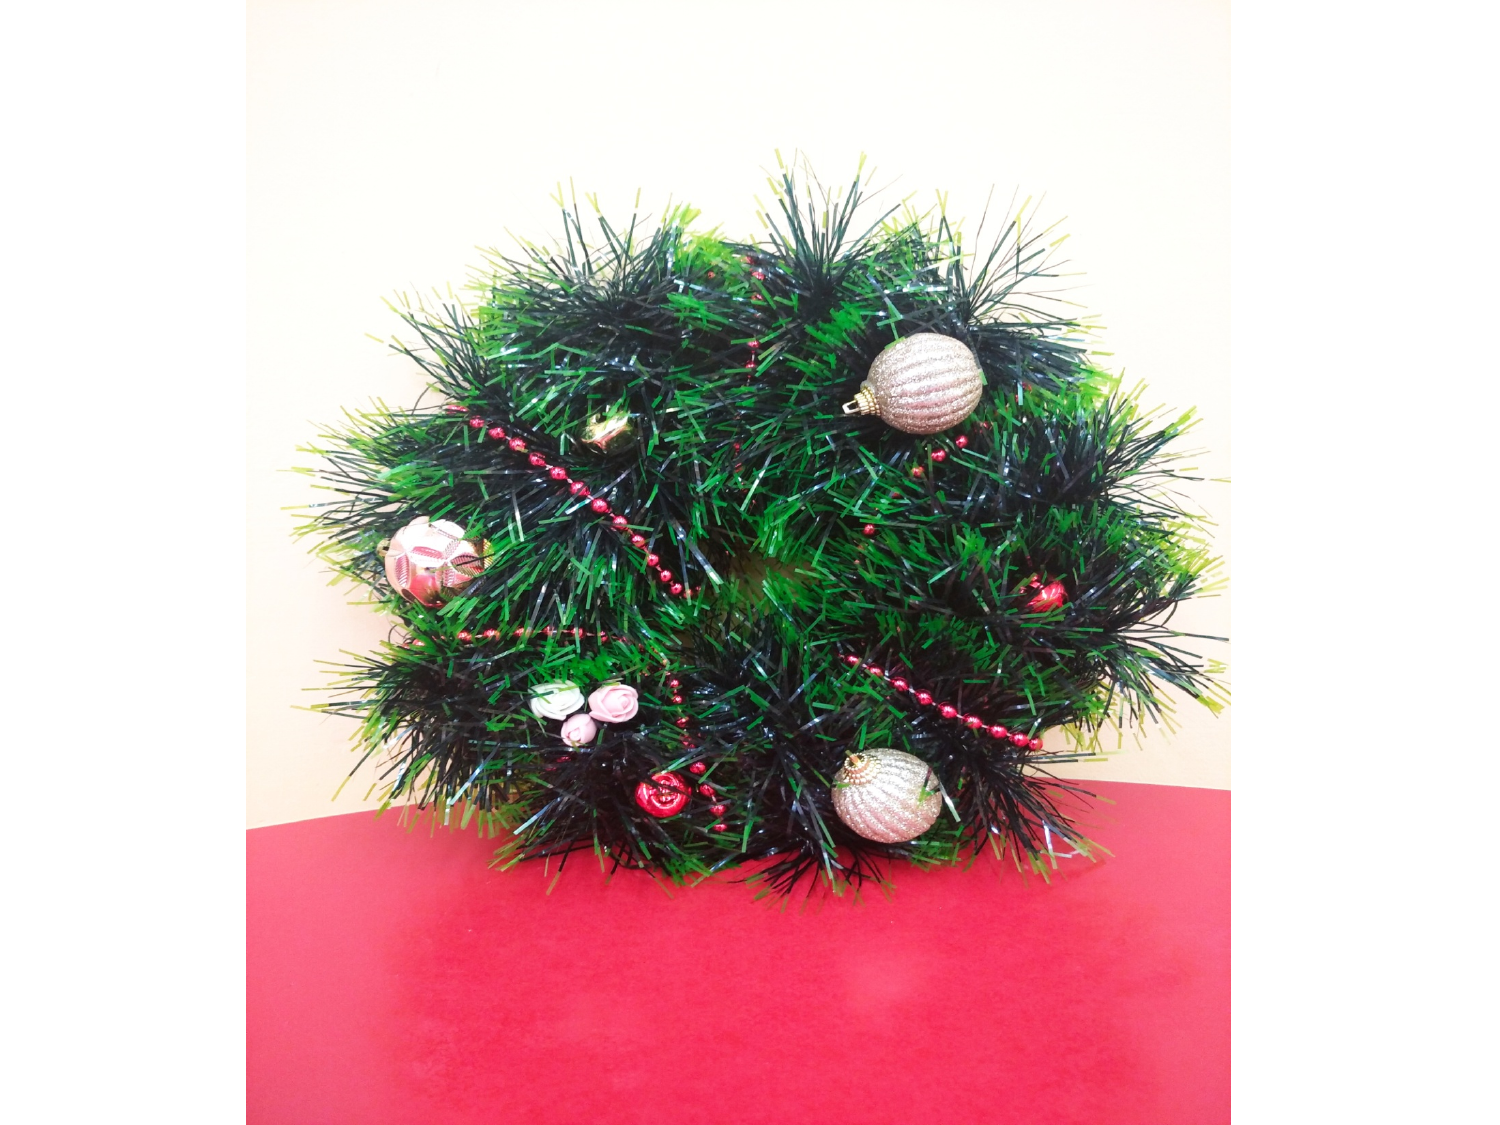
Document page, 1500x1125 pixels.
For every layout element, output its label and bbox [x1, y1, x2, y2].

picture [245, 0, 1231, 1125]
